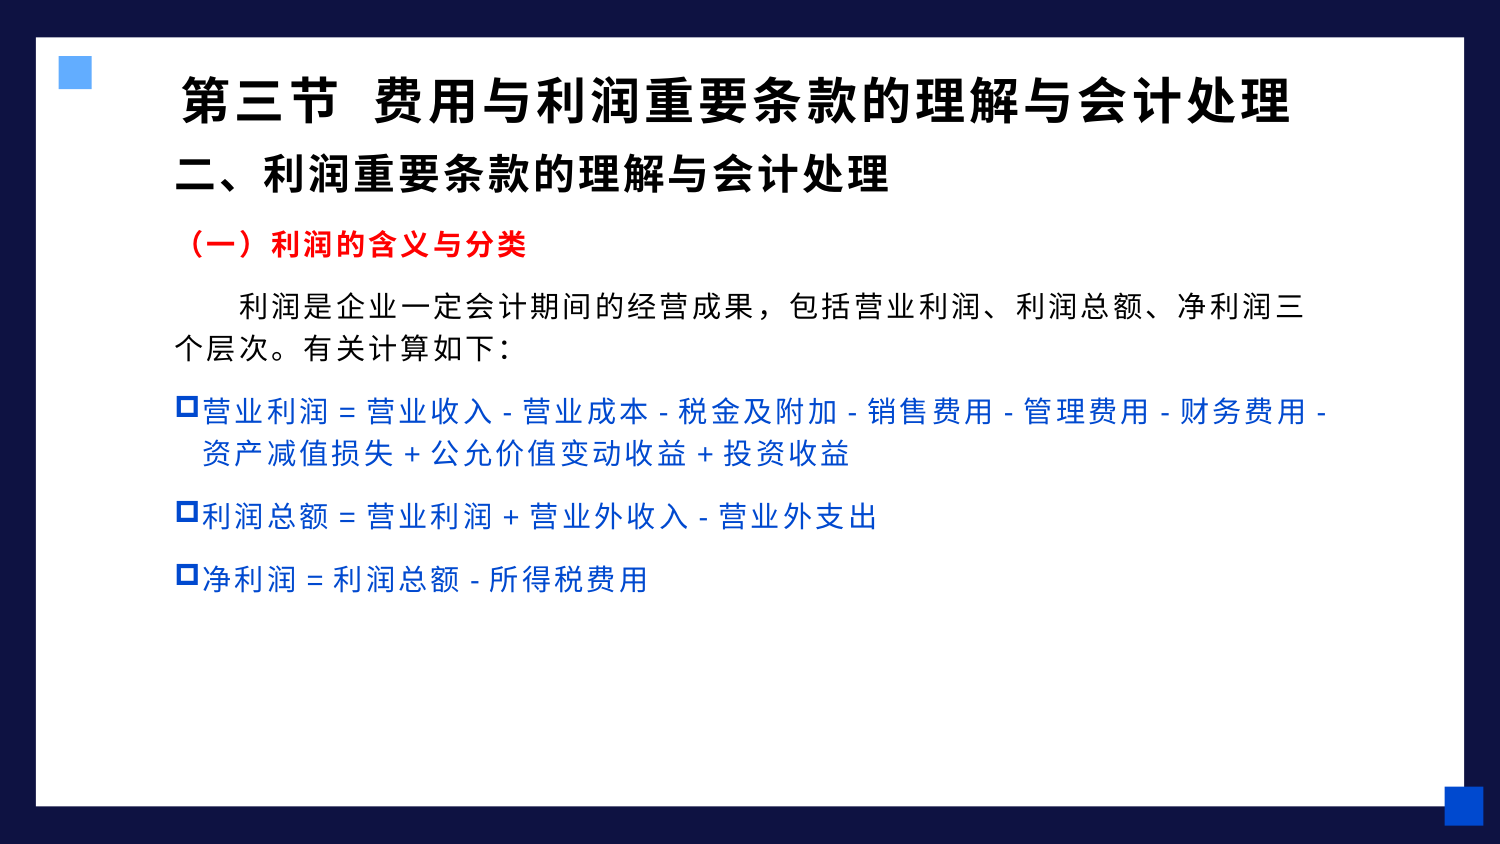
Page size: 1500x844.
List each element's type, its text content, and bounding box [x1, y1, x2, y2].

title 第三节 费用与利润重要条款的理解与会计处理 [141, 48, 1327, 139]
list 二、利润重要条款的理解与会计处理 （一）利润的含义与分类 利润是企业一定会计期间的经营成果，包括营业利润、利润总额、净利润三个层次。有关计算如下： 营业利润=营业收入-营业成本-税金及附加-销售费用-管理费用-财务费用-资产减值损失+公允价值变动收益+投资收益 利润总额=营业利润+营业外收入-营业外支出 净利润=利润总额-所得税费用 [157, 137, 1343, 563]
